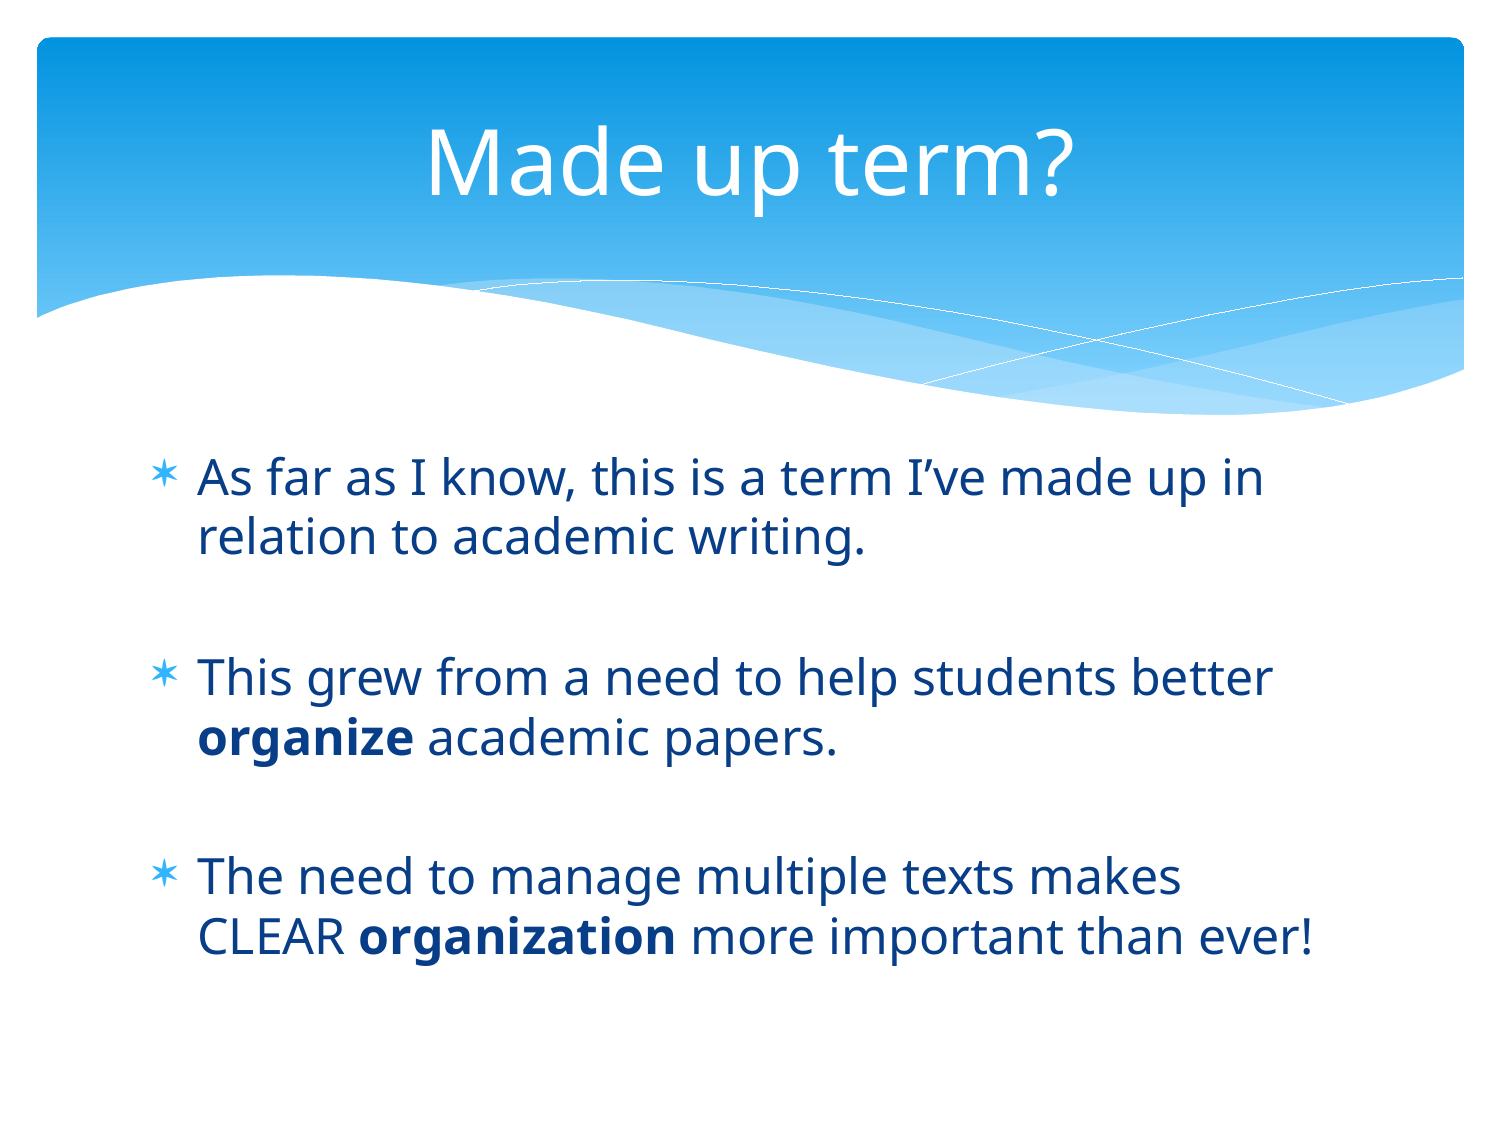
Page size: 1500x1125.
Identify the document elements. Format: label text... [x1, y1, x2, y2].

title Made up term? [75, 55, 1425, 261]
list As far as I know, this is a term I’ve made up in relation to academic writing. This grew from a need to help students better organize academic papers. The need to manage multiple texts makes CLEAR organization more important than ever! [137, 437, 1359, 1005]
